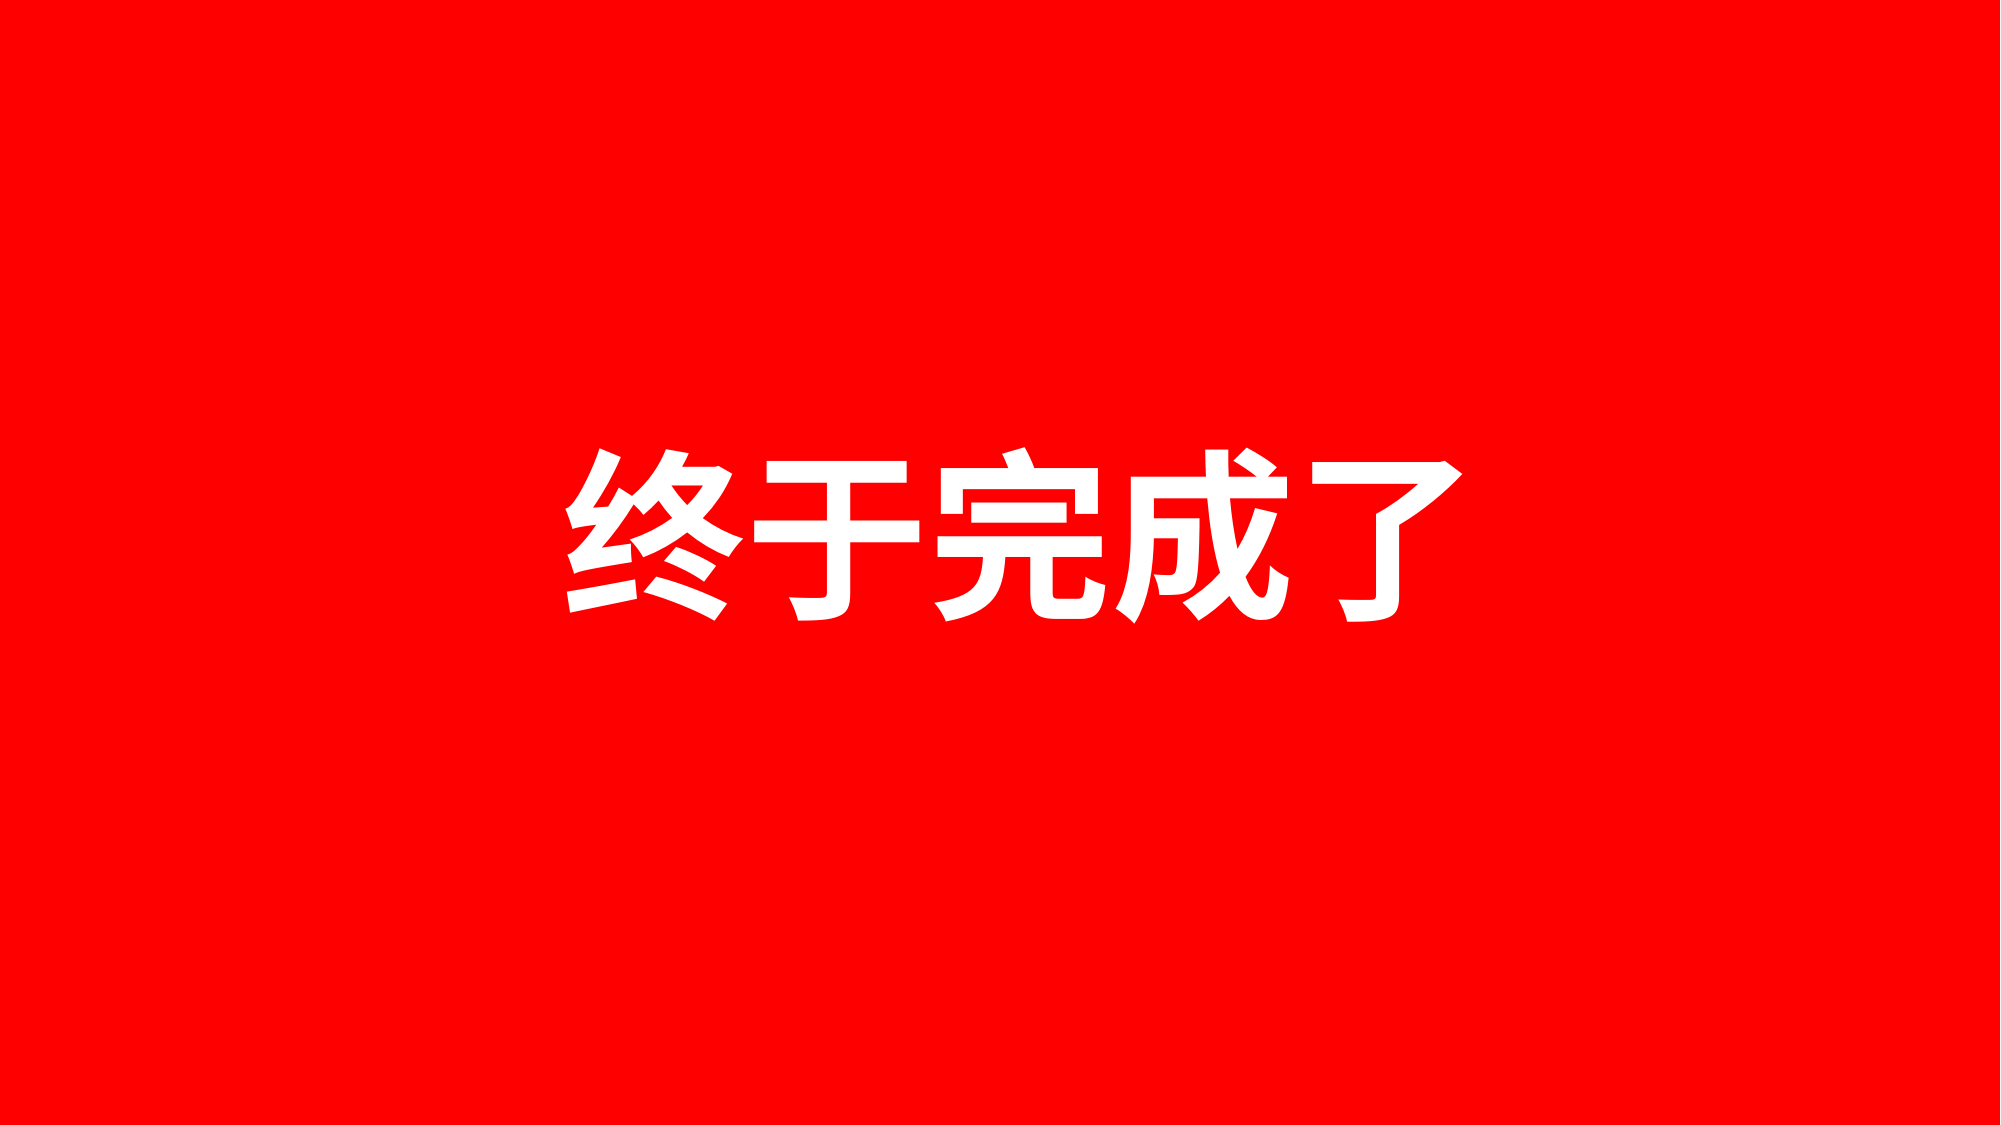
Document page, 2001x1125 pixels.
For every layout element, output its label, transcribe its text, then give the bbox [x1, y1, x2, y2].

text_box 终于完成了 [547, 414, 1502, 650]
